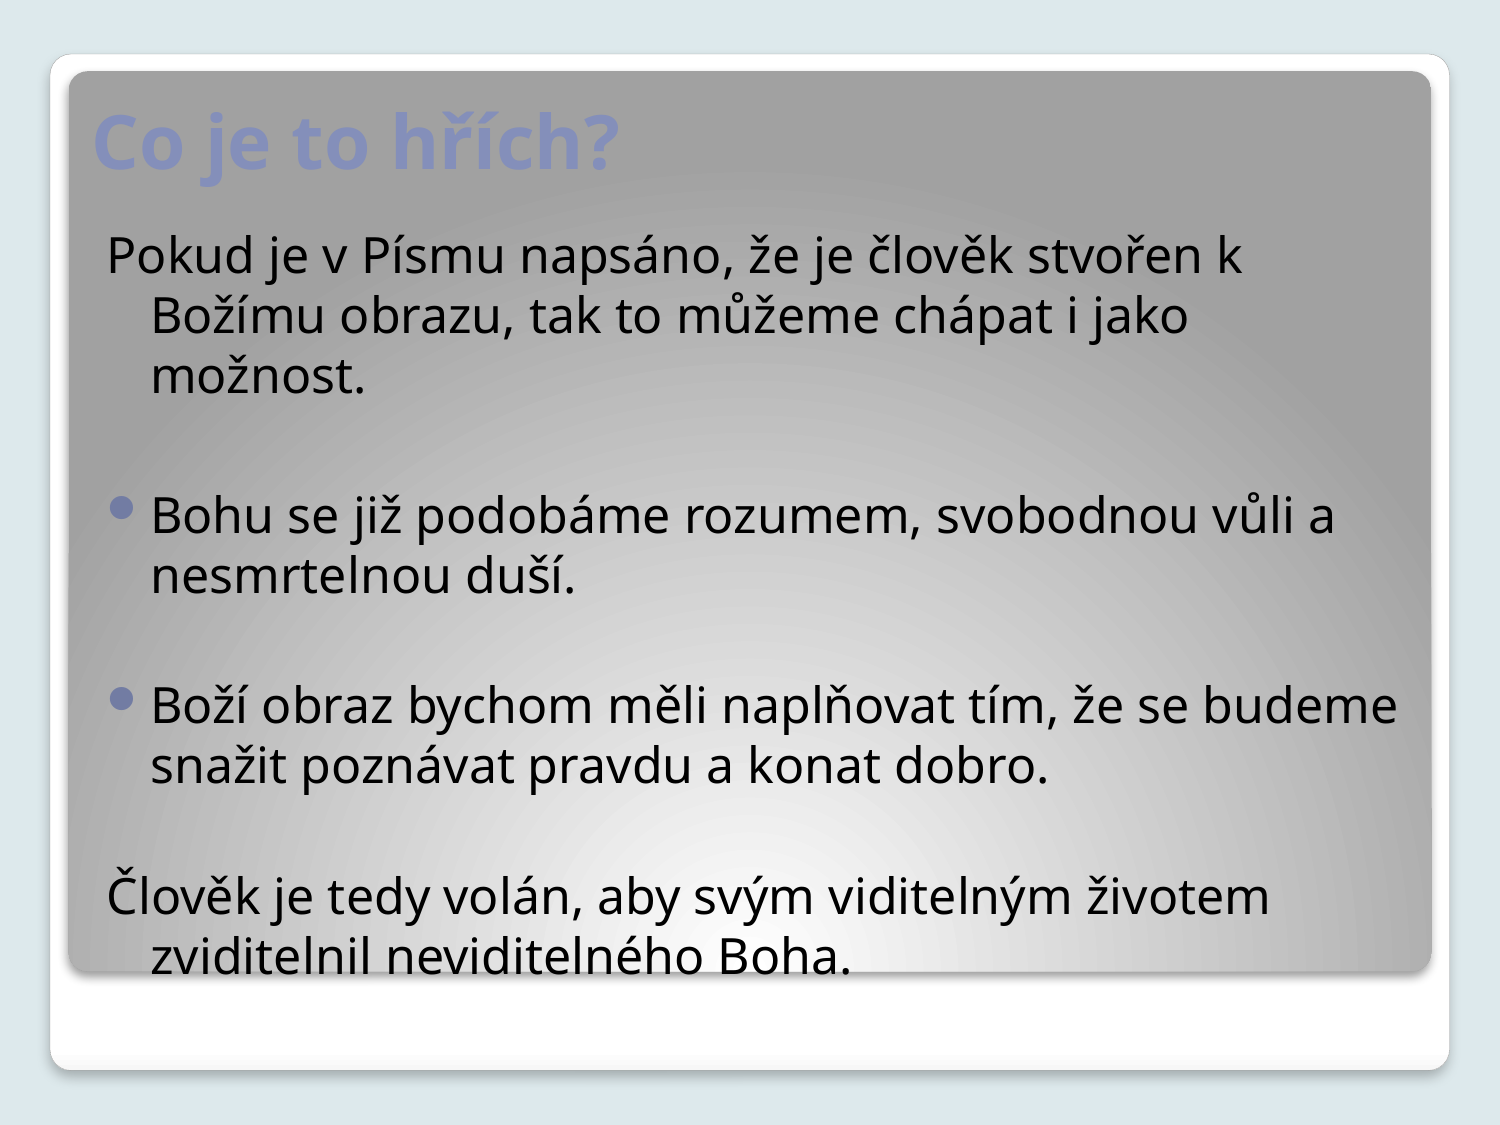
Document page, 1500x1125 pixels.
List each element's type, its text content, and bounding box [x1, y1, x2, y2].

title Co je to hřích? [76, 66, 1420, 192]
list Pokud je v Písmu napsáno, že je člověk stvořen k Božímu obrazu, tak to můžeme chápat i jako možnost. Bohu se již podobáme rozumem, svobodnou vůli a nesmrtelnou duší. Boží obraz bychom měli naplňovat tím, že se budeme snažit poznávat pravdu a konat dobro. Člověk je tedy volán, aby svým viditelným životem zviditelnil neviditelného Boha. [76, 208, 1420, 1025]
